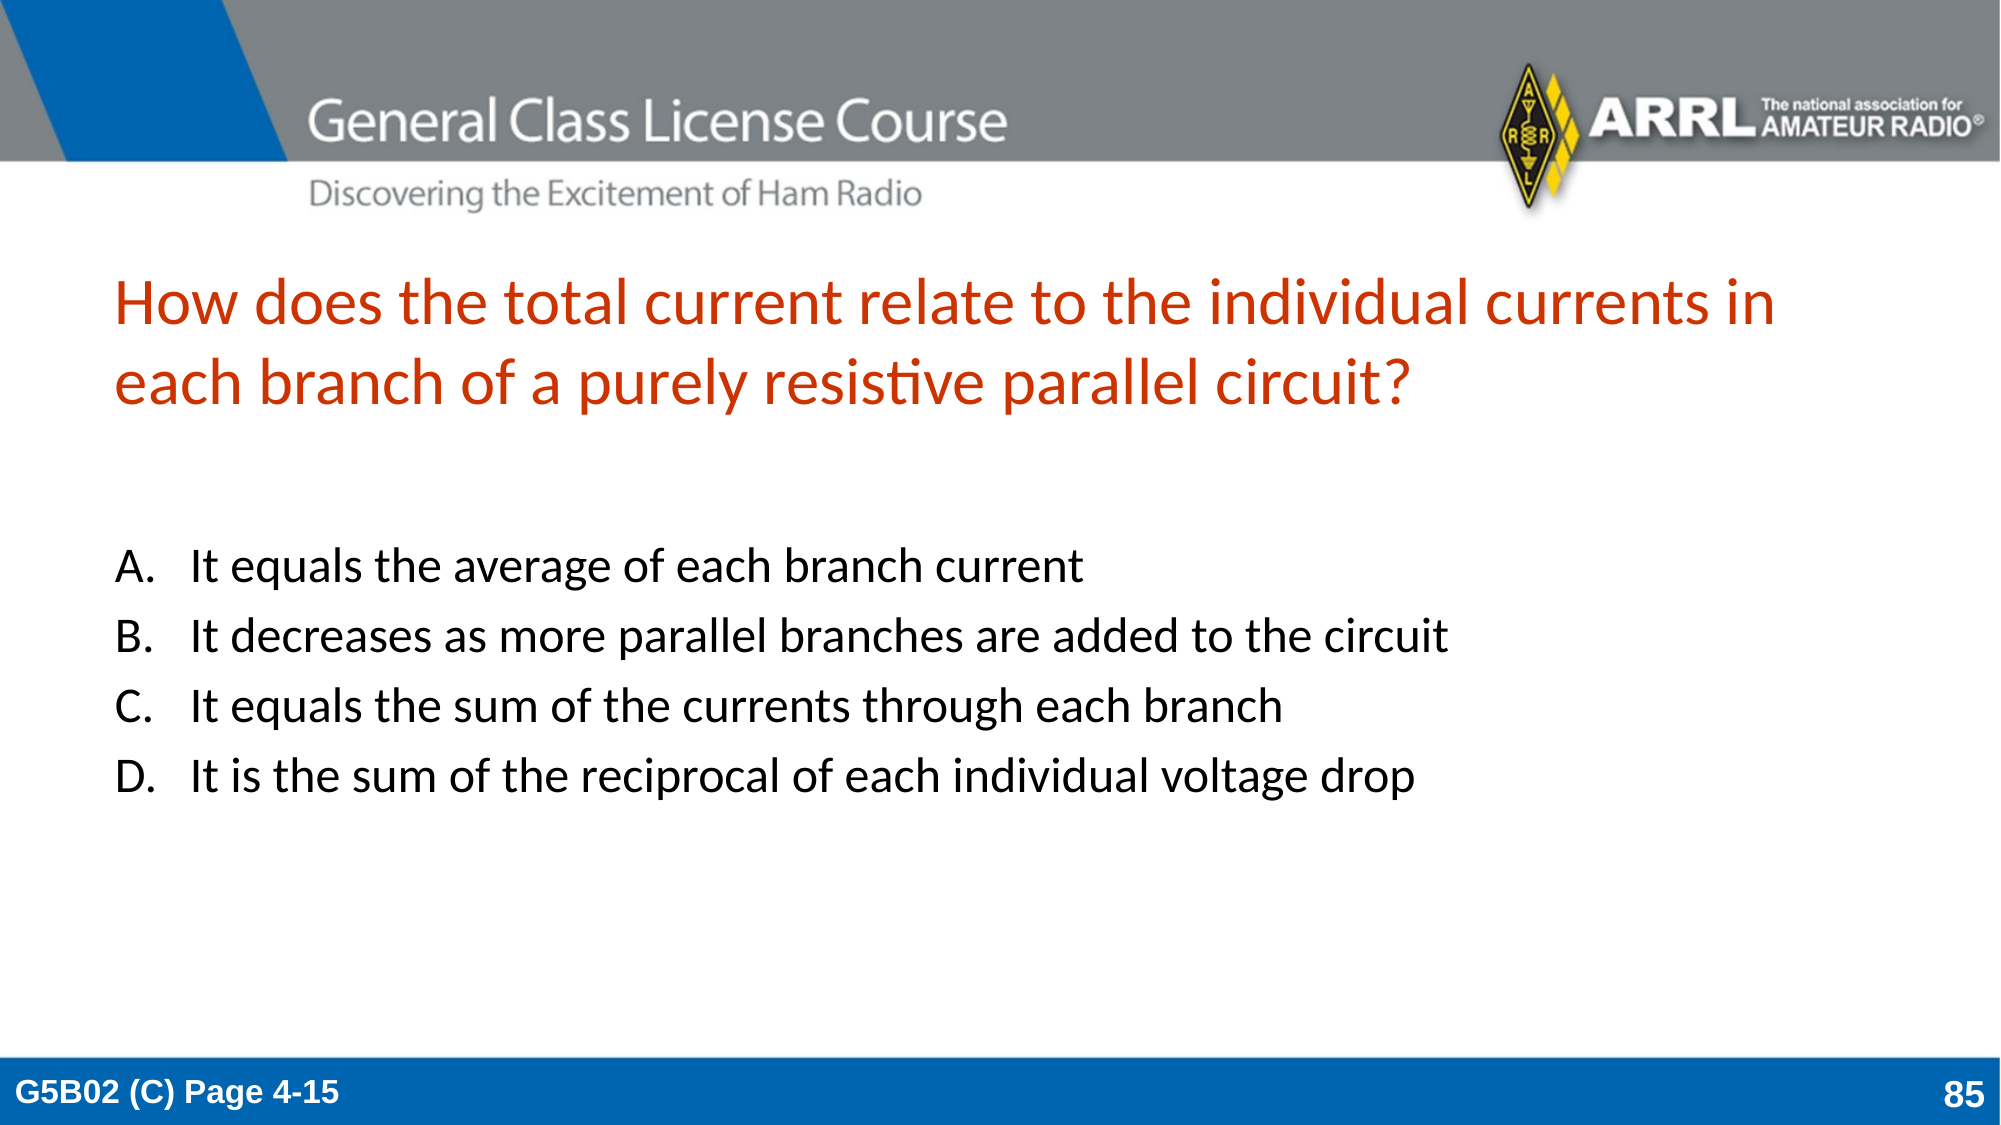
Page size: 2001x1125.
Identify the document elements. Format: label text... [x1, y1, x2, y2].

title How does the total current relate to the individual currents in each branch of a purely resistive parallel circuit? [99, 249, 1900, 388]
text_box 85 [1875, 1062, 2000, 1123]
picture [0, 0, 2001, 1125]
text_box G5B02 (C) Page 4-15 [0, 1062, 1313, 1118]
list It equals the average of each branch current It decreases as more parallel branches are added to the circuit It equals the sum of the currents through each branch It is the sum of the reciprocal of each individual voltage drop [99, 525, 1900, 1005]
